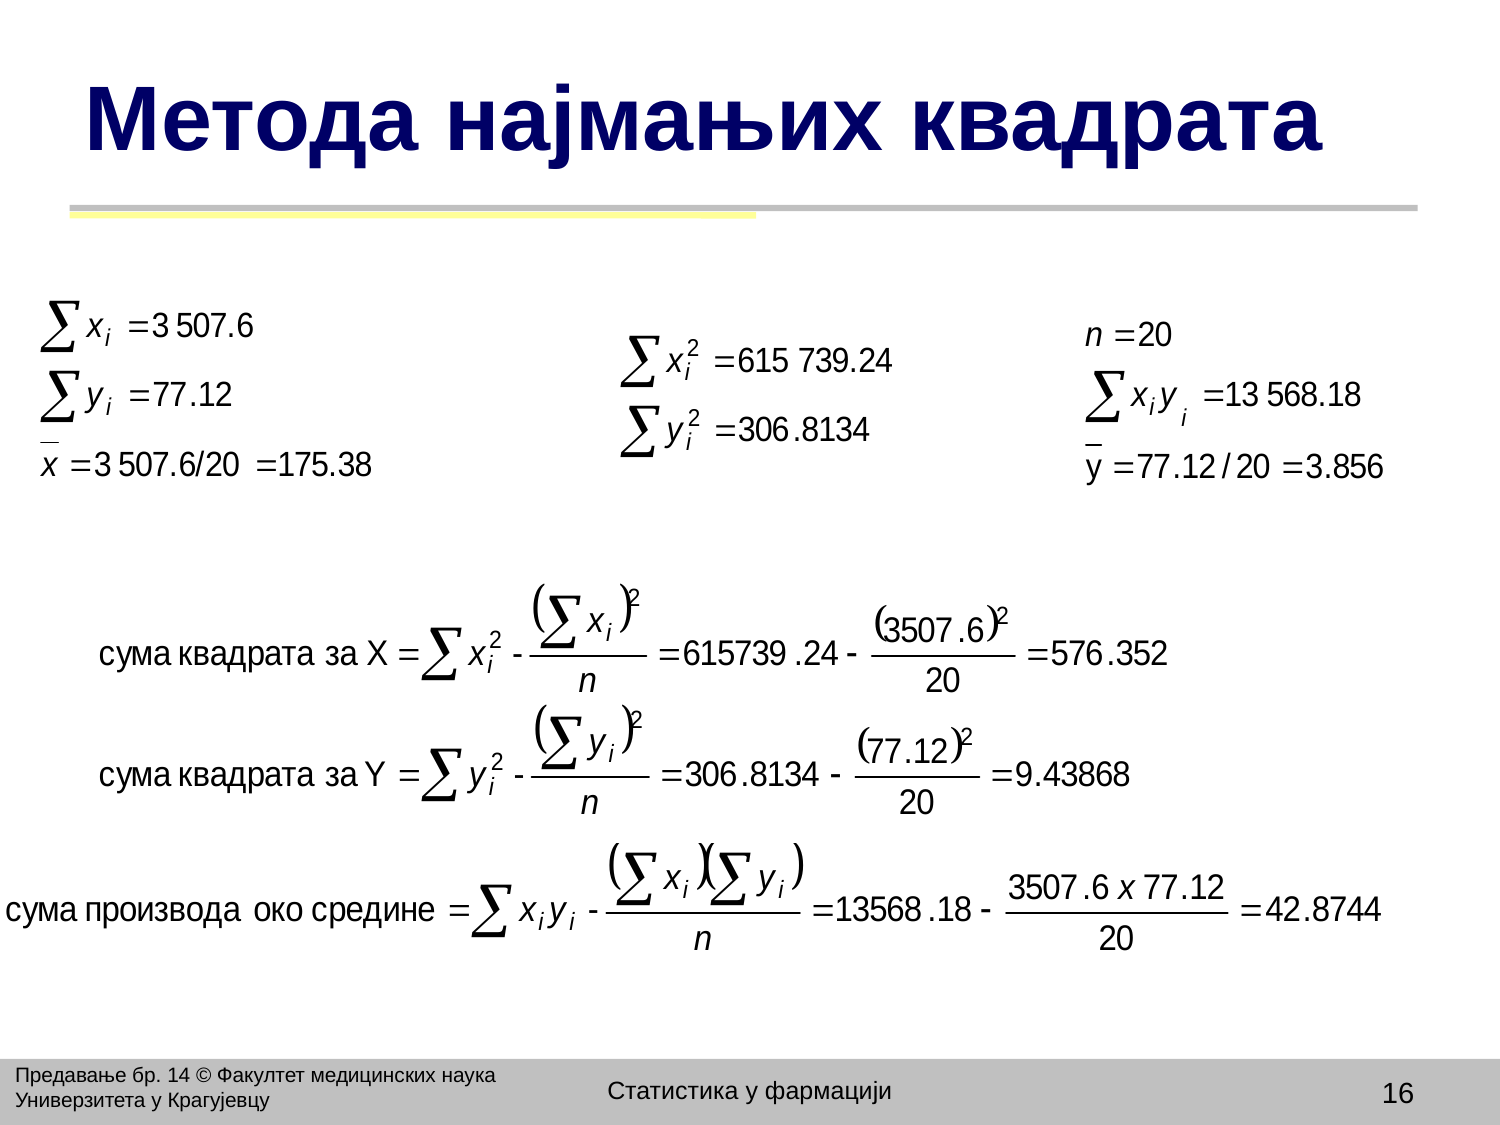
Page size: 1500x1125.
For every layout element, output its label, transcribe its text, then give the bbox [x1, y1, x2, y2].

slide_number 16 [1079, 1066, 1430, 1125]
footer Статистика у фармацији [512, 1066, 988, 1125]
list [34, 273, 1500, 494]
title Метода најмањих квадрата [69, 19, 1426, 208]
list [0, 578, 1500, 958]
slide_number Предавање бр. 14 © Факултет медицинских наука Универзитета у Крагујевцу [0, 1053, 622, 1108]
